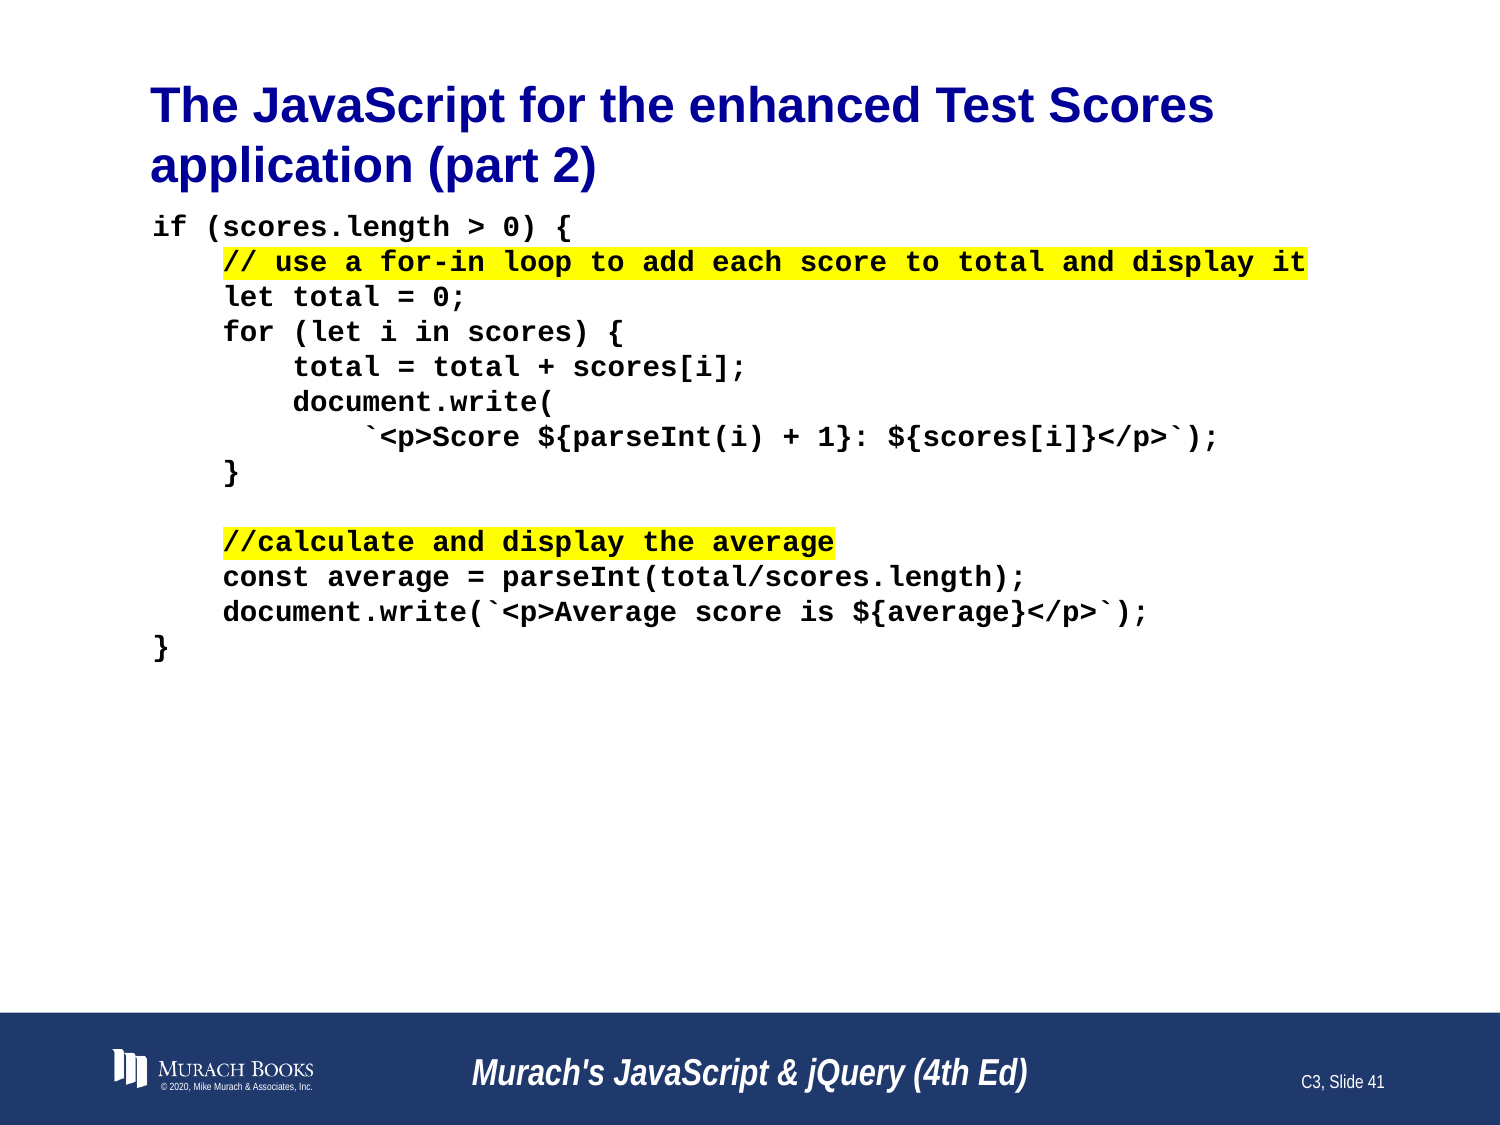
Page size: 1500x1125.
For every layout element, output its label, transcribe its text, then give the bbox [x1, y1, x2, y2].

title The JavaScript for the enhanced Test Scores application (part 2) [150, 72, 1350, 194]
list if (scores.length > 0) { // use a for-in loop to add each score to total and display it let total = 0; for (let i in scores) { total = total + scores[i]; document.write( `<p>Score ${parseInt(i) + 1}: ${scores[i]}</p>`); } //calculate and display the average const average = parseInt(total/scores.length); document.write(`<p>Average score is ${average}</p>`); } [137, 200, 1350, 1000]
footer © 2020, Mike Murach & Associates, Inc. [12, 1025, 463, 1100]
slide_number Murach's JavaScript & jQuery (4th Ed) [463, 1025, 1050, 1100]
slide_number C3, Slide 41 [1087, 1025, 1400, 1100]
